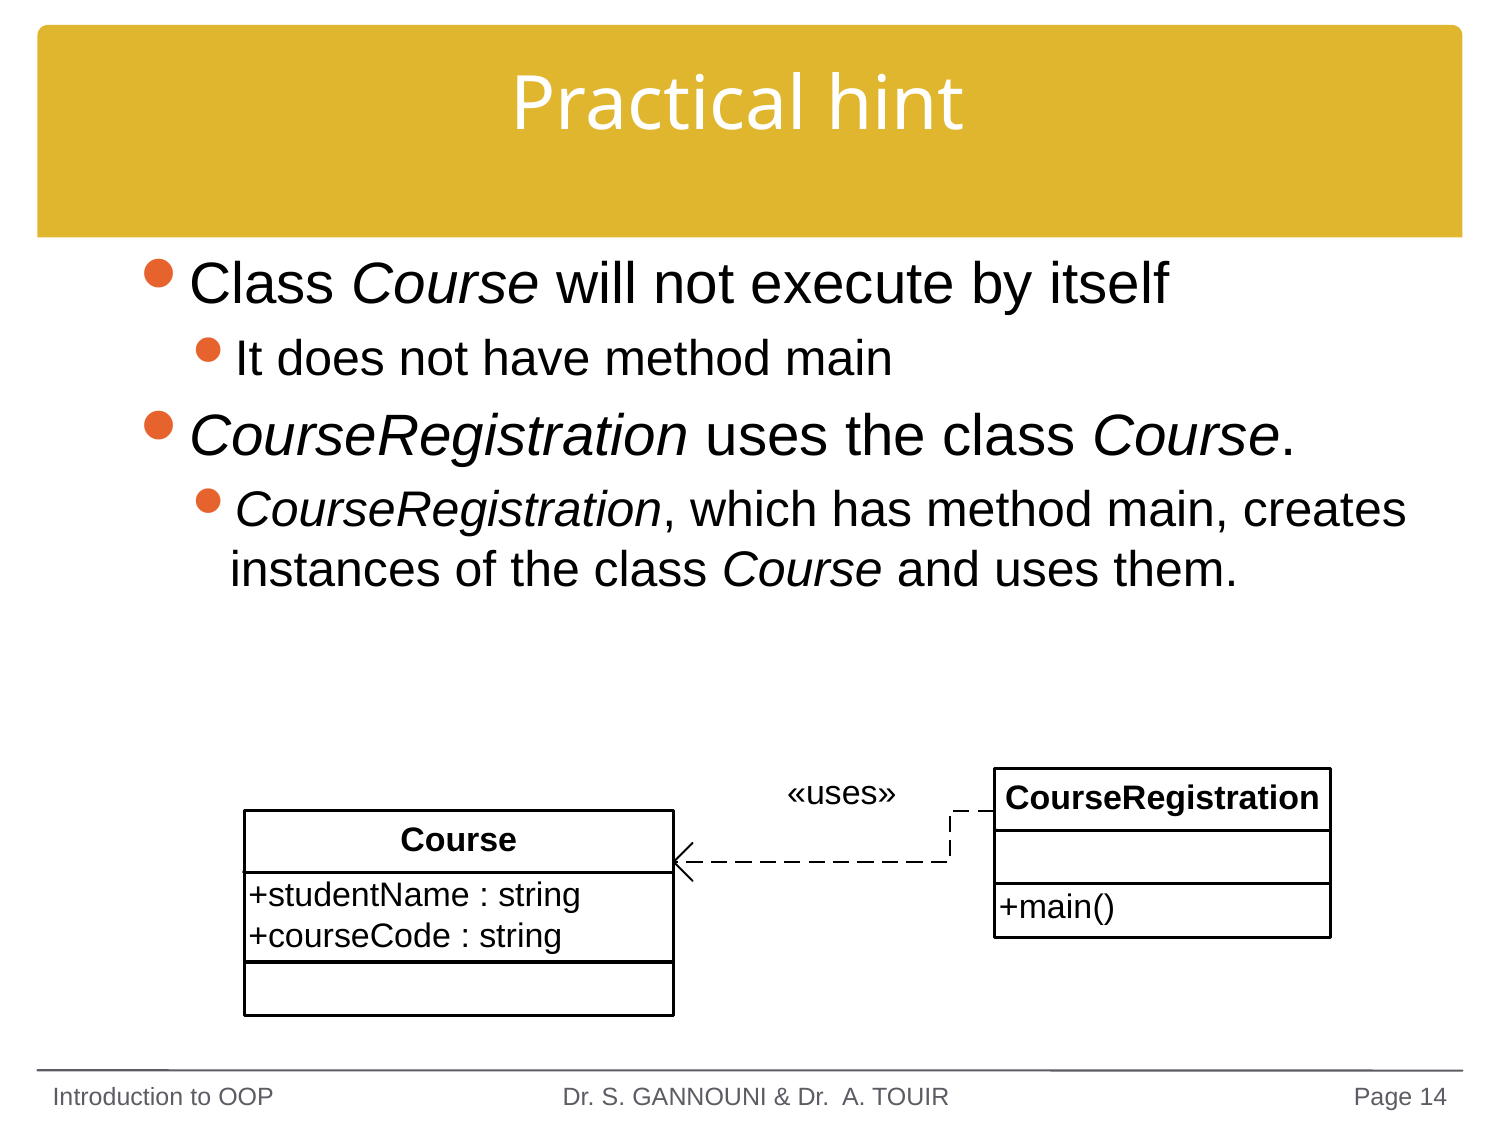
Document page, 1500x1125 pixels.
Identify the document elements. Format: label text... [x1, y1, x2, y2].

list Class Course will not execute by itself It does not have method main CourseRegistration uses the class Course. CourseRegistration, which has method main, creates instances of the class Course and uses them. [124, 237, 1451, 913]
slide_number Introduction to OOP [37, 1069, 388, 1123]
footer Dr. S. GANNOUNI & Dr. A. TOUIR [474, 1069, 1038, 1123]
title Practical hint [99, 49, 1376, 149]
slide_number Page 14 [1112, 1069, 1463, 1123]
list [237, 762, 1338, 1023]
